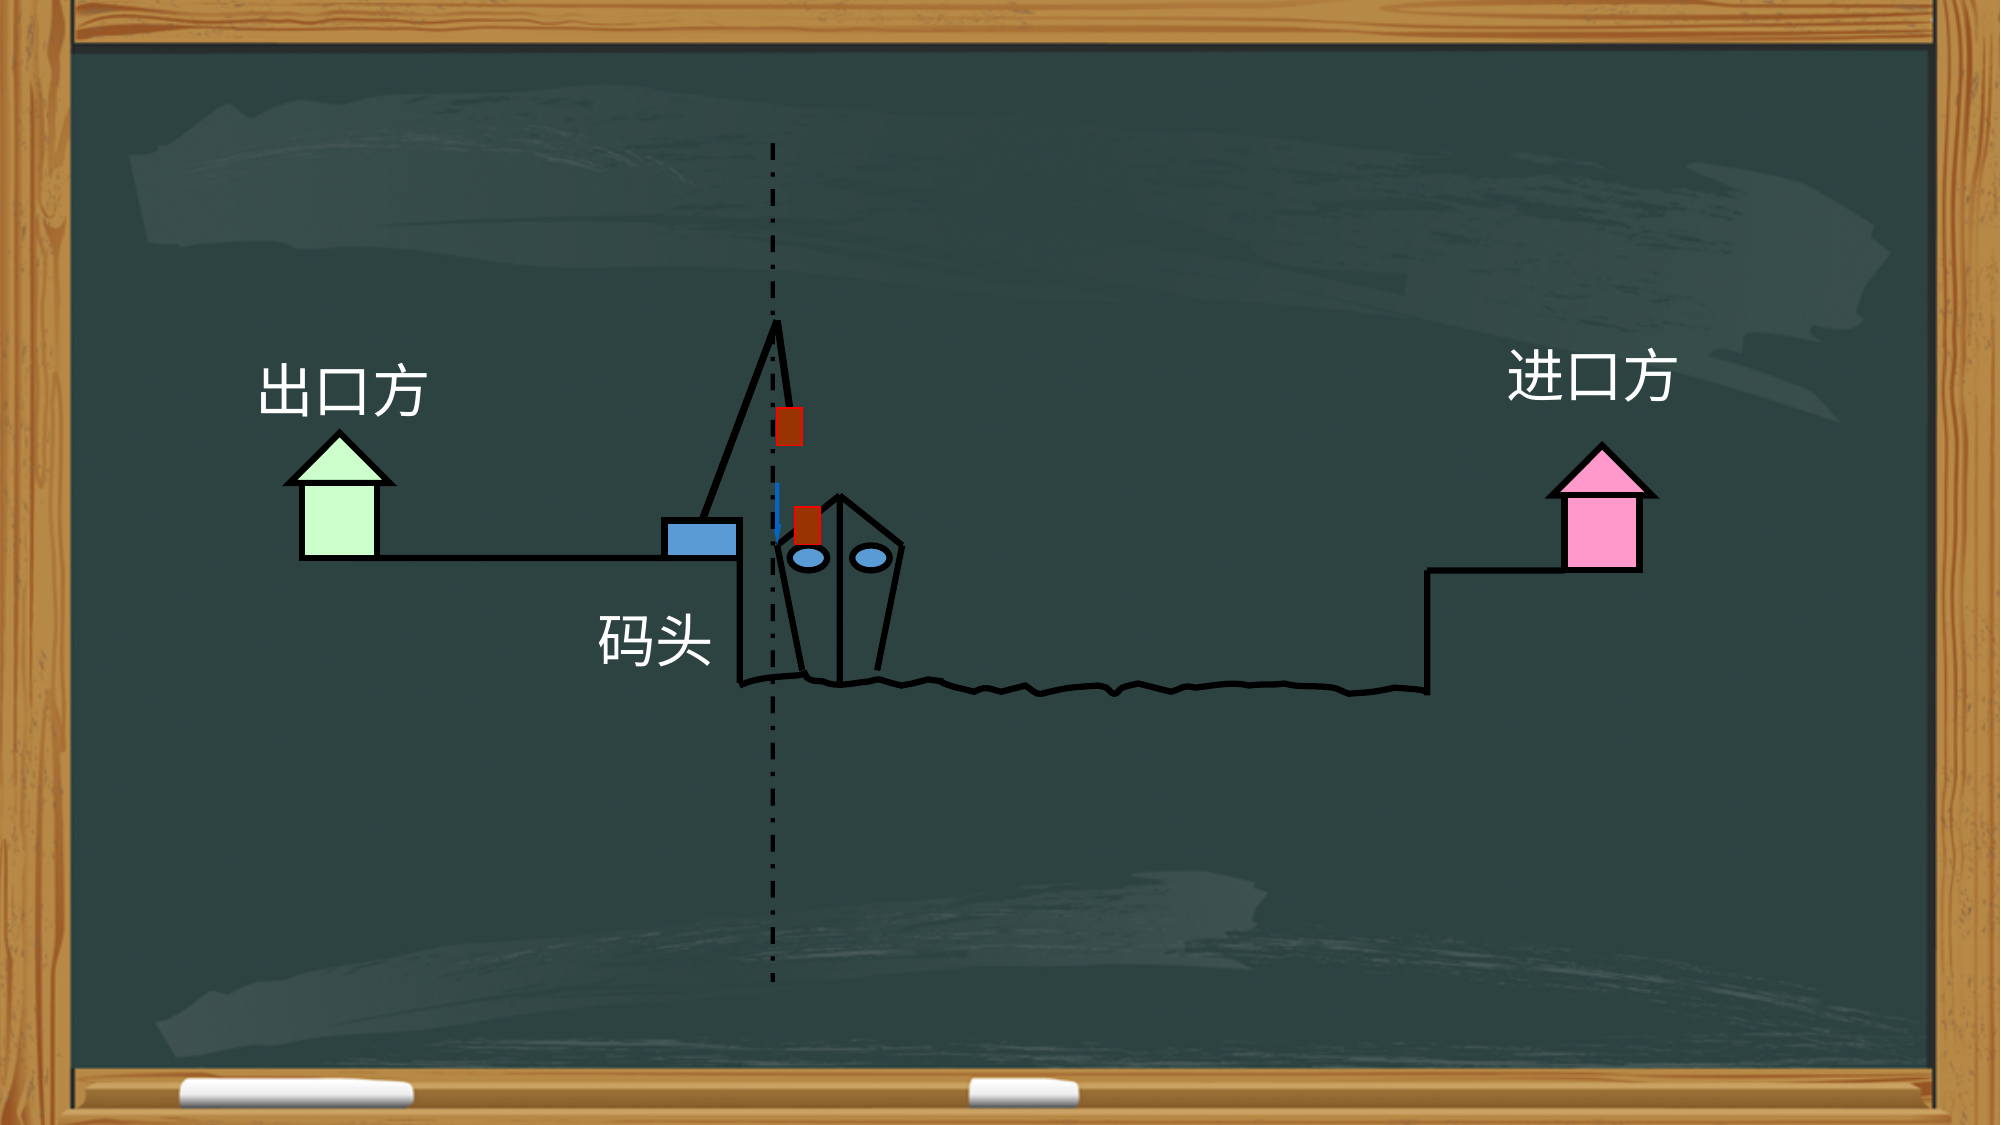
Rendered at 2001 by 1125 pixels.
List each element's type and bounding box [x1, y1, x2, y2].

picture [0, 0, 2000, 1125]
text_box [240, 142, 1736, 982]
